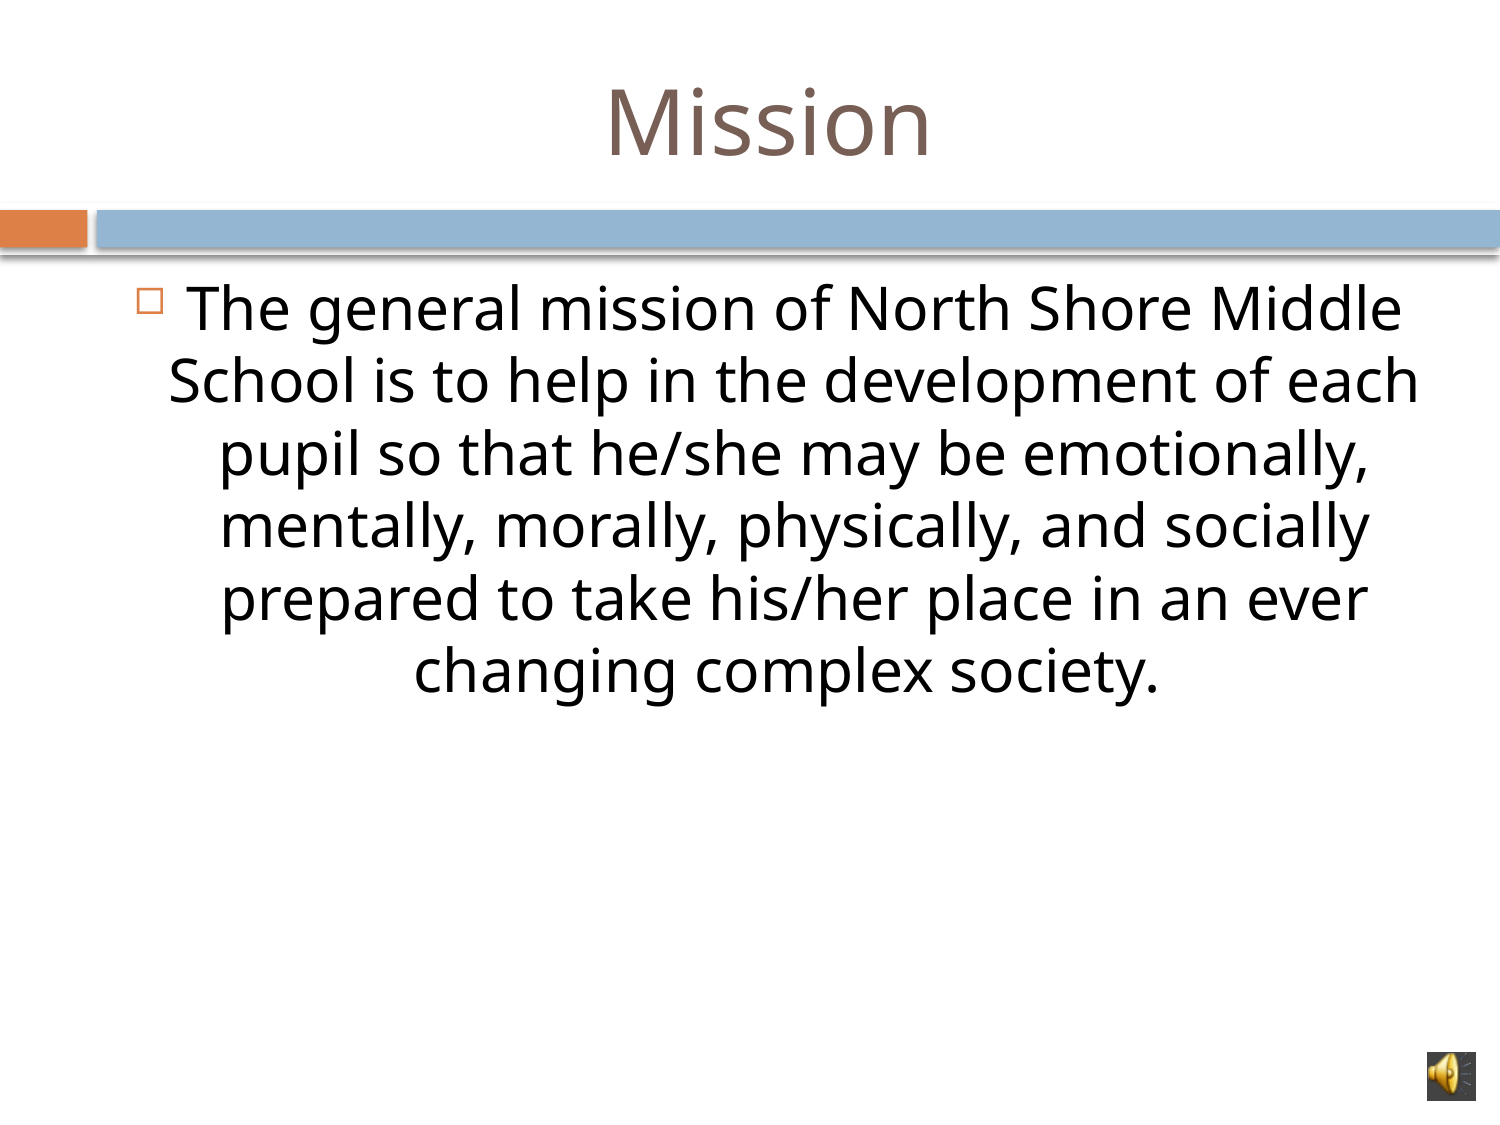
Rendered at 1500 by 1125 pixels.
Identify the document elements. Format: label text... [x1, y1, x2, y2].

picture [1426, 1051, 1477, 1102]
title Mission [100, 37, 1438, 200]
list The general mission of North Shore Middle School is to help in the development of each pupil so that he/she may be emotionally, mentally, morally, physically, and socially prepared to take his/her place in an ever changing complex society. [100, 262, 1438, 1000]
